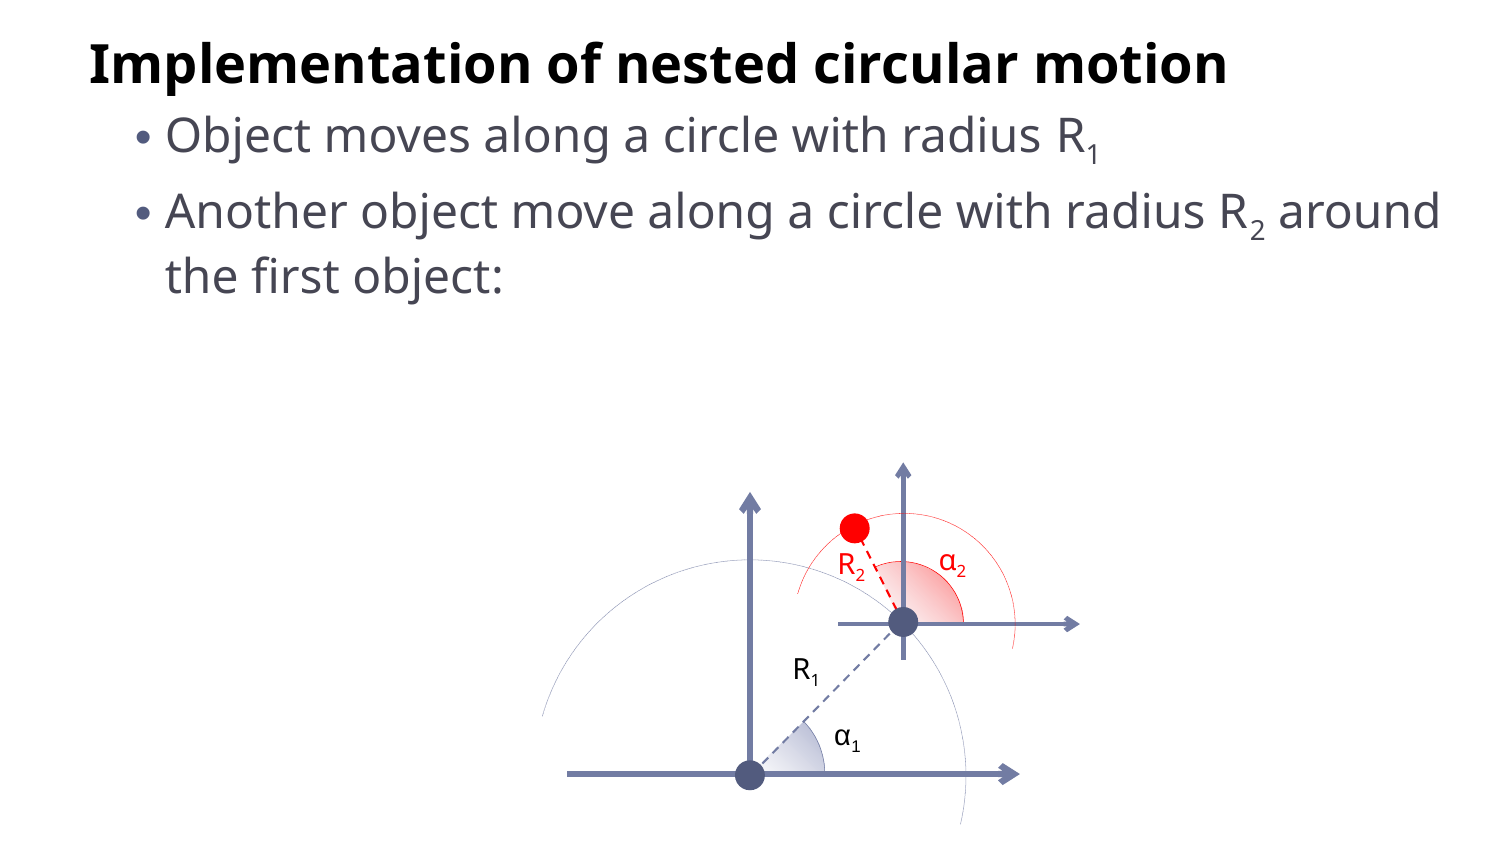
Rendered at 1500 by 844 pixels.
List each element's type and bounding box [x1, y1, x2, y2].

text_box [533, 462, 1081, 844]
